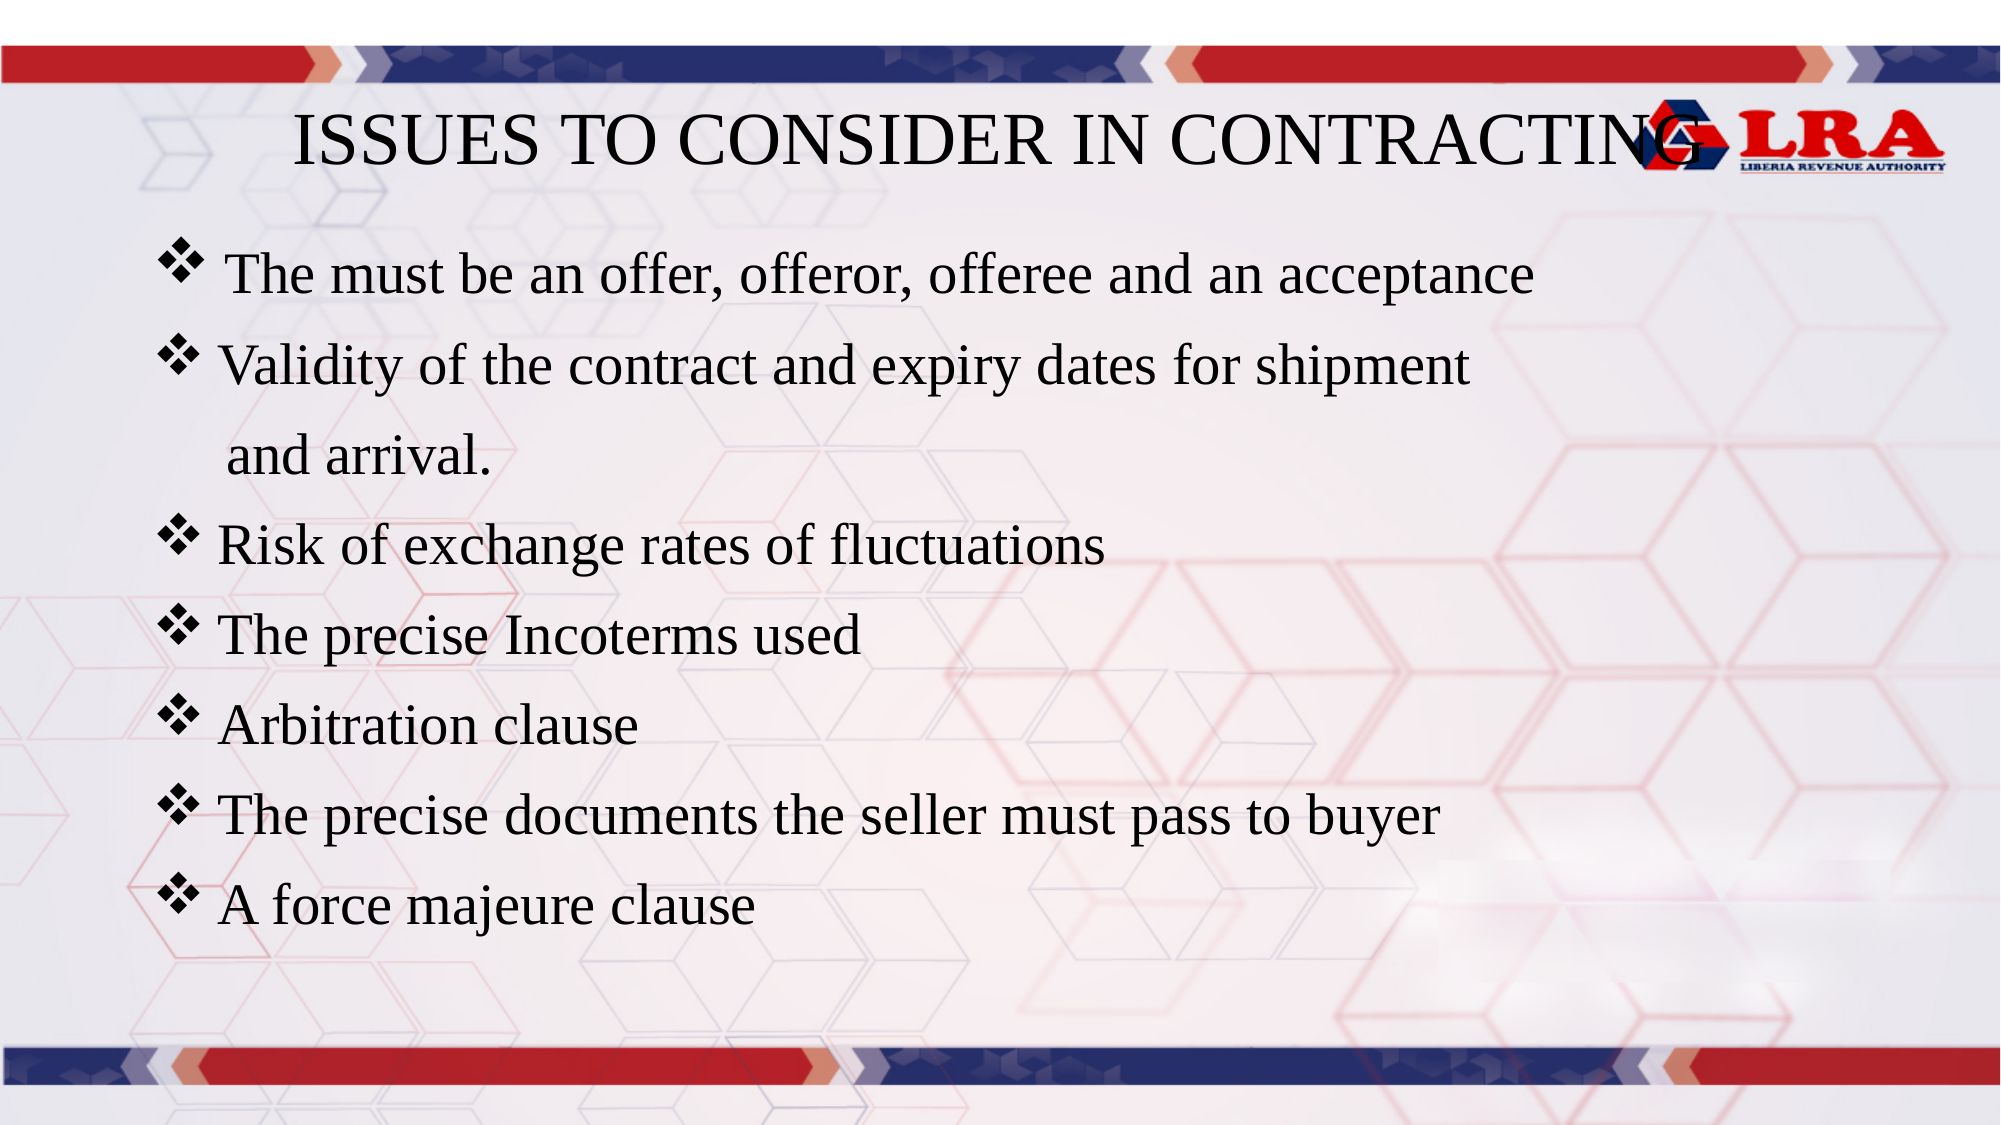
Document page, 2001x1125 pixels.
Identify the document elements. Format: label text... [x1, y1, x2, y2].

list The must be an offer, offeror, offeree and an acceptance Validity of the contract and expiry dates for shipment and arrival. Risk of exchange rates of fluctuations The precise Incoterms used Arbitration clause The precise documents the seller must pass to buyer A force majeure clause [137, 221, 1863, 1035]
title ISSUES TO CONSIDER IN CONTRACTING [137, 59, 1863, 221]
picture [0, 0, 2001, 1125]
